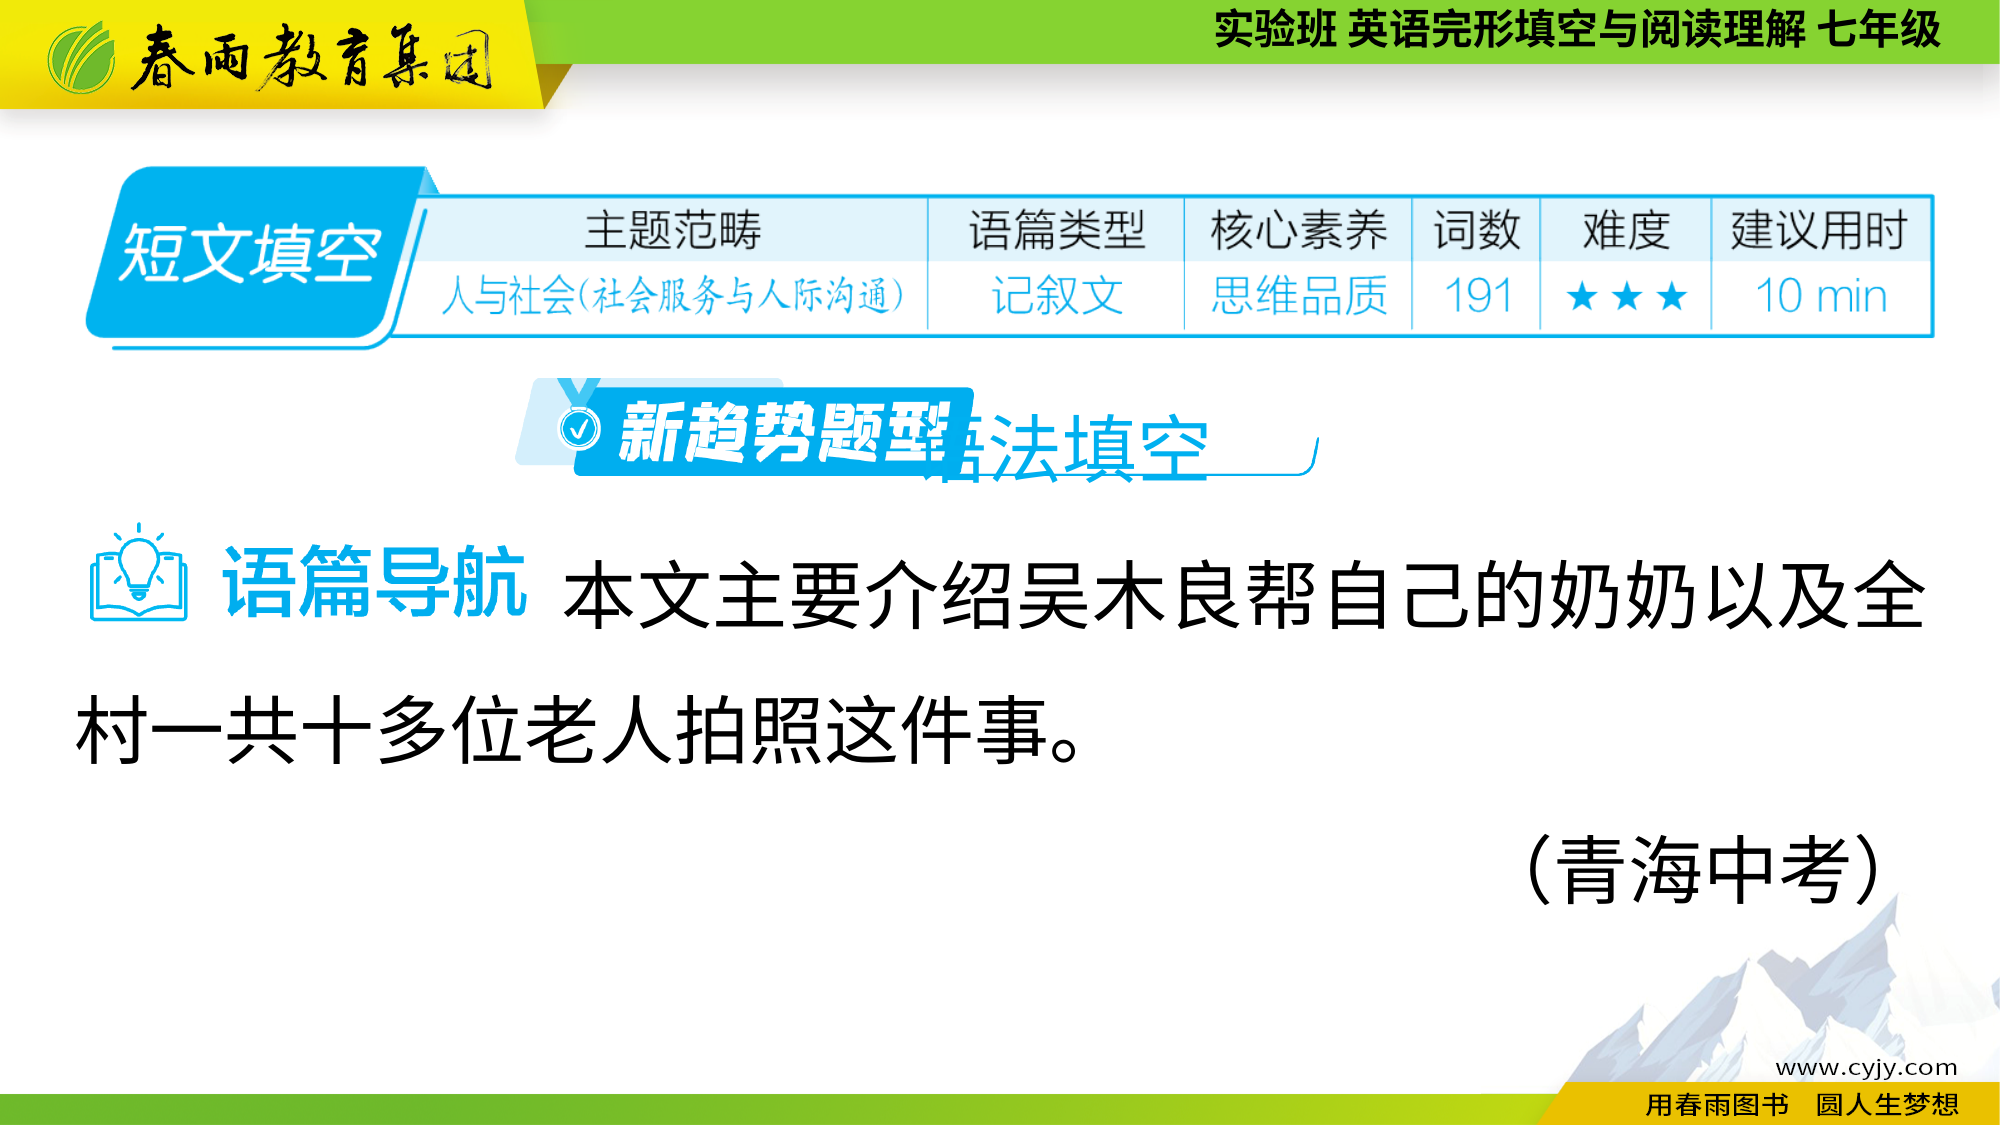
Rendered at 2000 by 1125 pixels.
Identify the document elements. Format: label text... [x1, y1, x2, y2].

text_box （青海中考） [834, 770, 1944, 921]
picture [0, 0, 2000, 1125]
list 本文主要介绍吴木良帮自己的奶奶以及全村一共十多位老人拍照这件事。 [59, 496, 1944, 767]
text_box 语法填空 [59, 373, 1944, 496]
